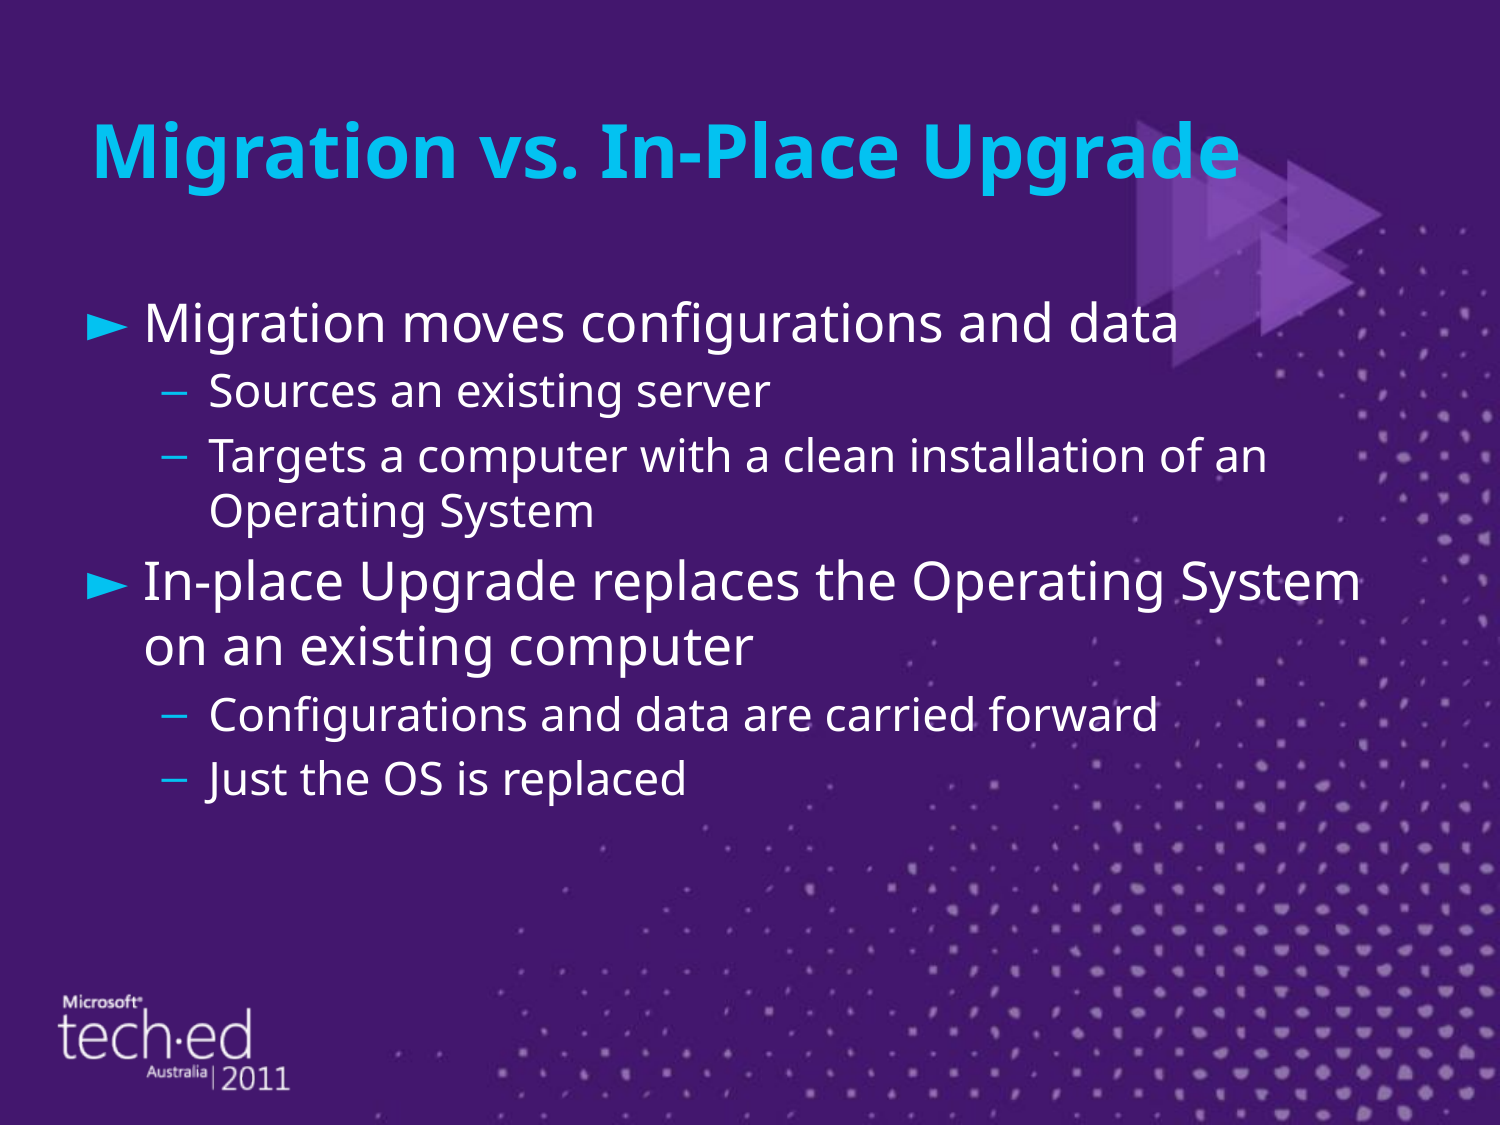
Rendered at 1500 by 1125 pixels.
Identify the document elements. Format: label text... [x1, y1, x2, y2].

title Migration vs. In-Place Upgrade [75, 54, 1425, 243]
picture [0, 0, 1500, 1125]
list Migration moves configurations and data Sources an existing server Targets a computer with a clean installation of an Operating System In-place Upgrade replaces the Operating System on an existing computer Configurations and data are carried forward Just the OS is replaced [72, 206, 1423, 815]
